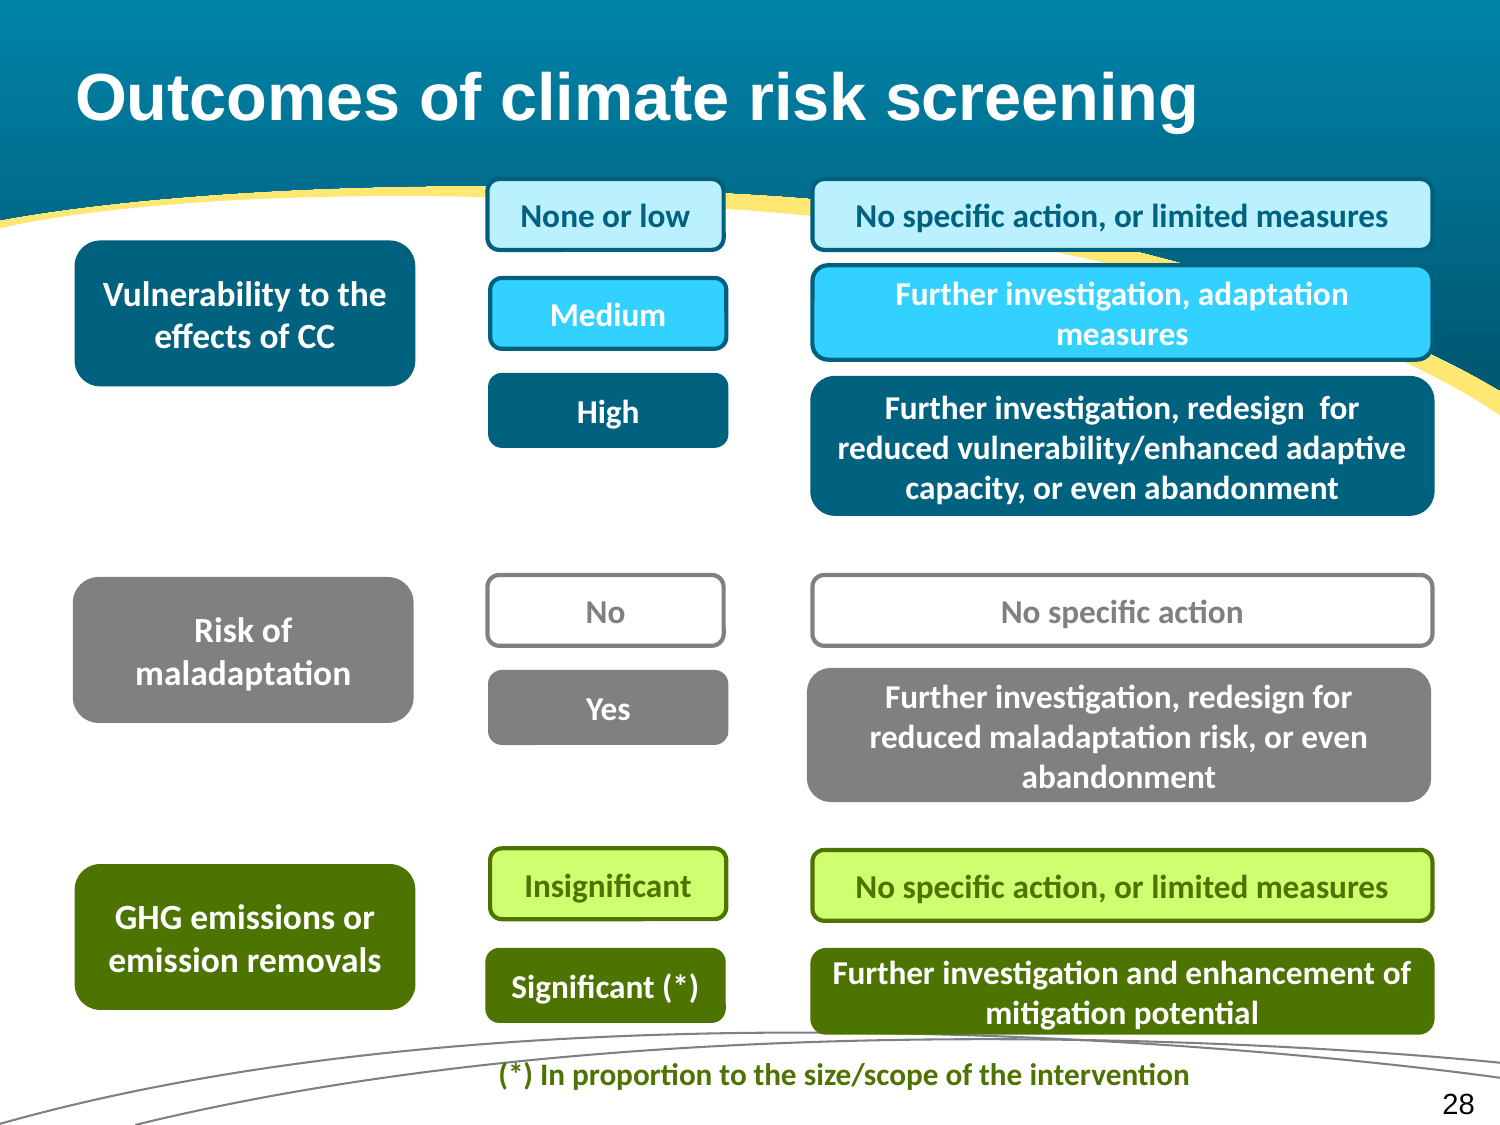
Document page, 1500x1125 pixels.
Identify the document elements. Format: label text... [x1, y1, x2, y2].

text_box Medium [488, 275, 729, 351]
slide_number 28 [1124, 1084, 1476, 1113]
text_box No specific action, or limited measures [810, 847, 1435, 923]
text_box GHG emissions or emission removals [74, 864, 416, 1010]
text_box Further investigation, redesign for reduced maladaptation risk, or even abandonment [806, 667, 1432, 803]
text_box No specific action [810, 572, 1435, 648]
text_box Further investigation, redesign for reduced vulnerability/enhanced adaptive capacity, or even abandonment [810, 375, 1435, 516]
text_box Yes [488, 669, 729, 746]
text_box Risk of maladaptation [72, 576, 414, 723]
text_box Further investigation and enhancement of mitigation potential [810, 947, 1435, 1035]
text_box No [485, 572, 726, 648]
title Outcomes of climate risk screening [74, 0, 1476, 188]
text_box Vulnerability to the effects of CC [74, 240, 416, 387]
text_box (*) In proportion to the size/scope of the intervention [483, 1046, 1275, 1100]
text_box No specific action, or limited measures [810, 176, 1435, 253]
text_box Insignificant [488, 846, 729, 922]
text_box Further investigation, adaptation measures [810, 263, 1435, 362]
text_box None or low [485, 176, 726, 253]
text_box High [488, 372, 729, 448]
text_box Significant (*) [485, 947, 726, 1023]
